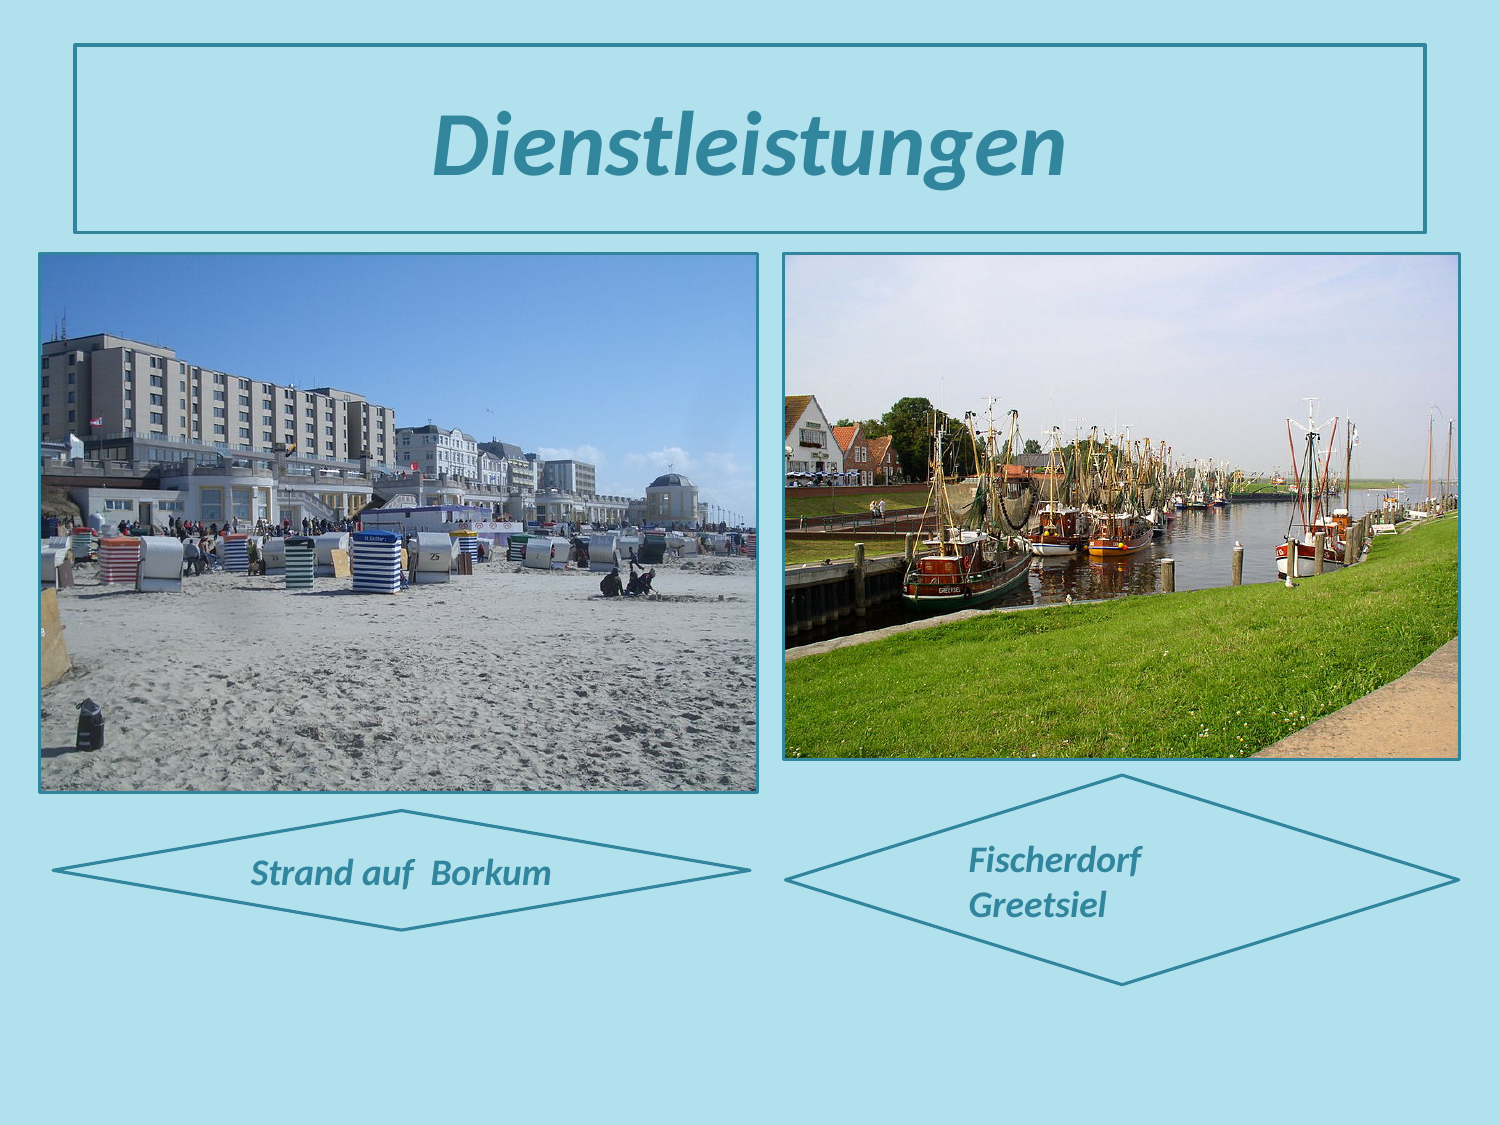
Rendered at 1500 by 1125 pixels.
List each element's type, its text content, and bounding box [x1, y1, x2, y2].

picture [41, 255, 756, 792]
title Dienstleistungen [75, 45, 1425, 233]
text_box Fischerdorf Greetsiel [785, 775, 1459, 985]
picture [785, 255, 1458, 758]
text_box Strand auf Borkum [53, 810, 751, 931]
